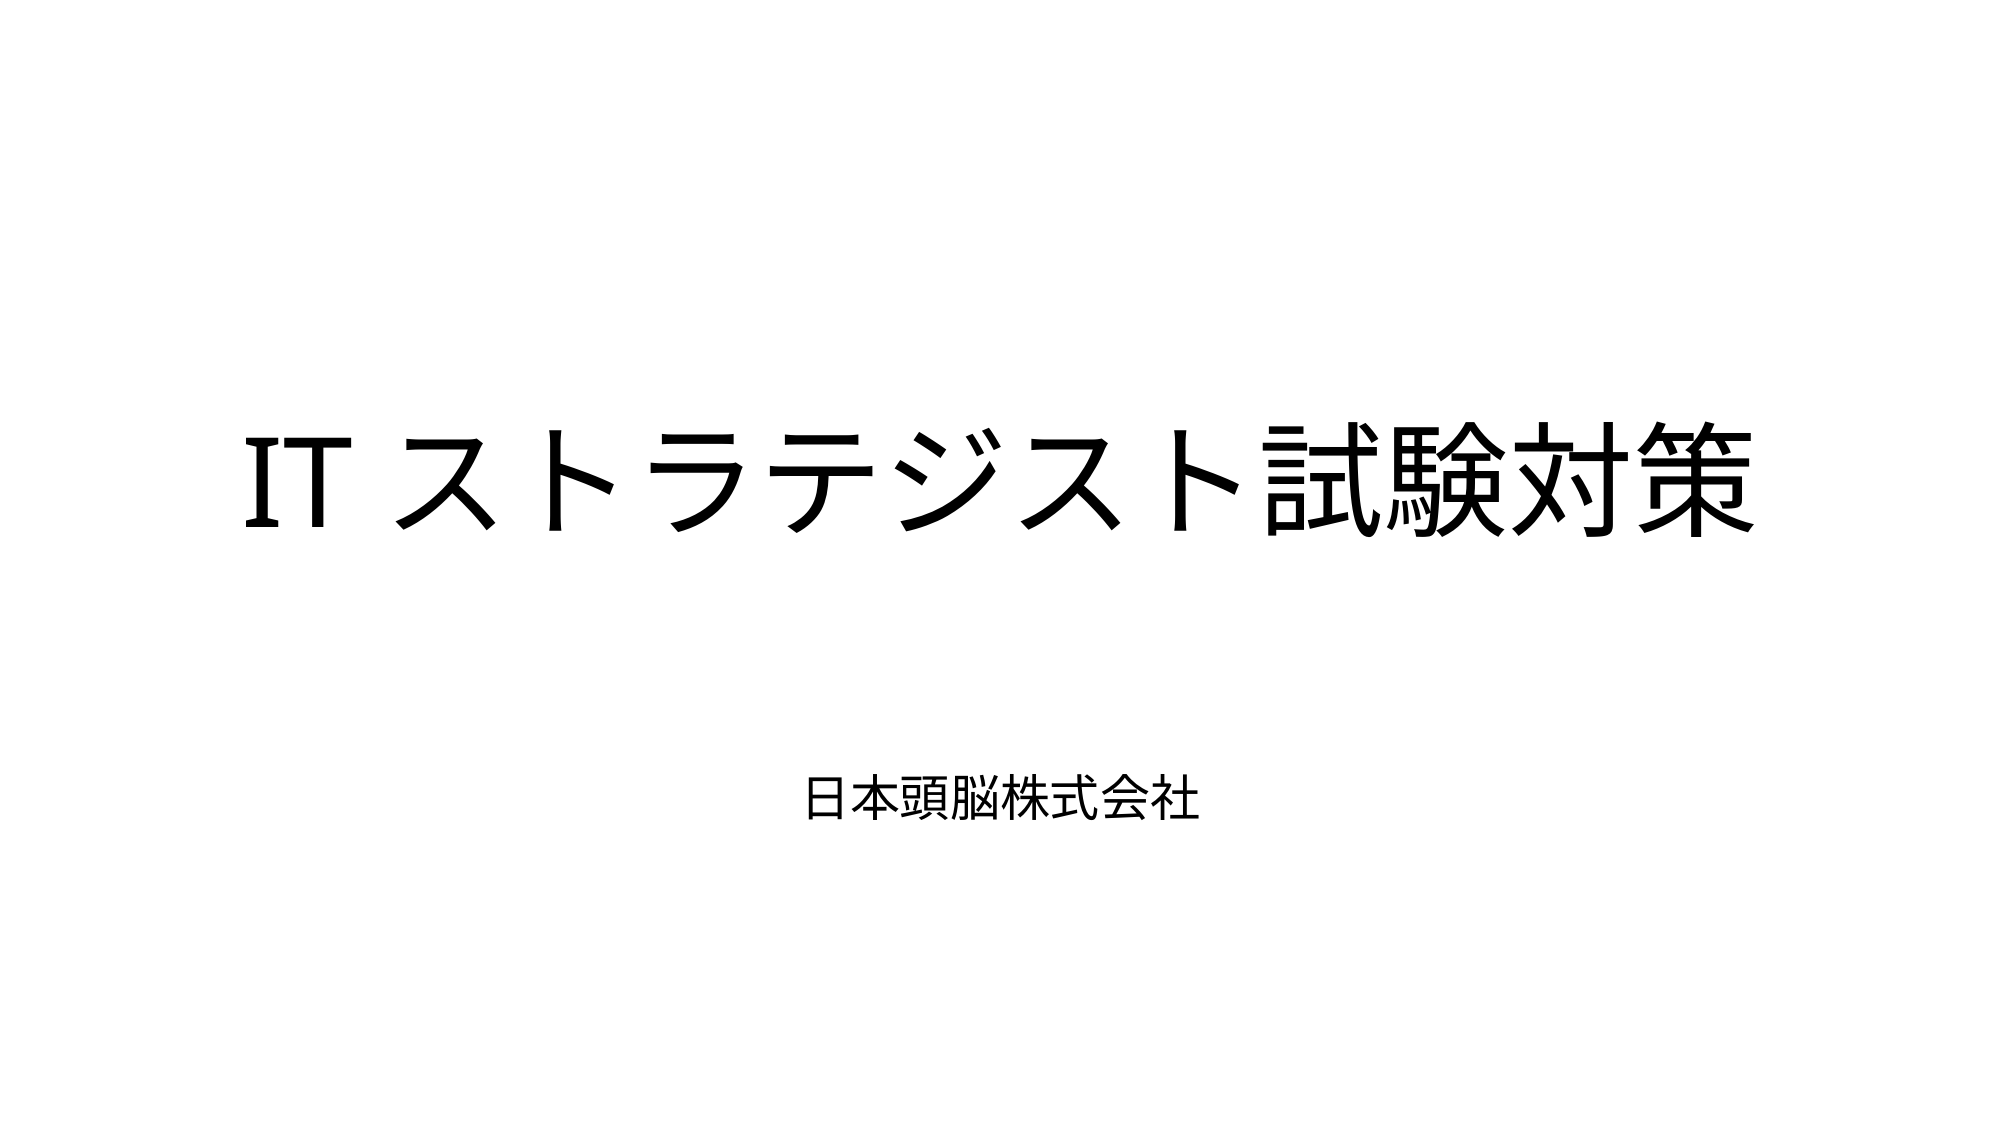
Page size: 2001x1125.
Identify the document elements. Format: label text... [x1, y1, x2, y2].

subtitle 日本頭脳株式会社 [249, 765, 1750, 863]
title ITストラテジスト試験対策 [160, 170, 1840, 563]
